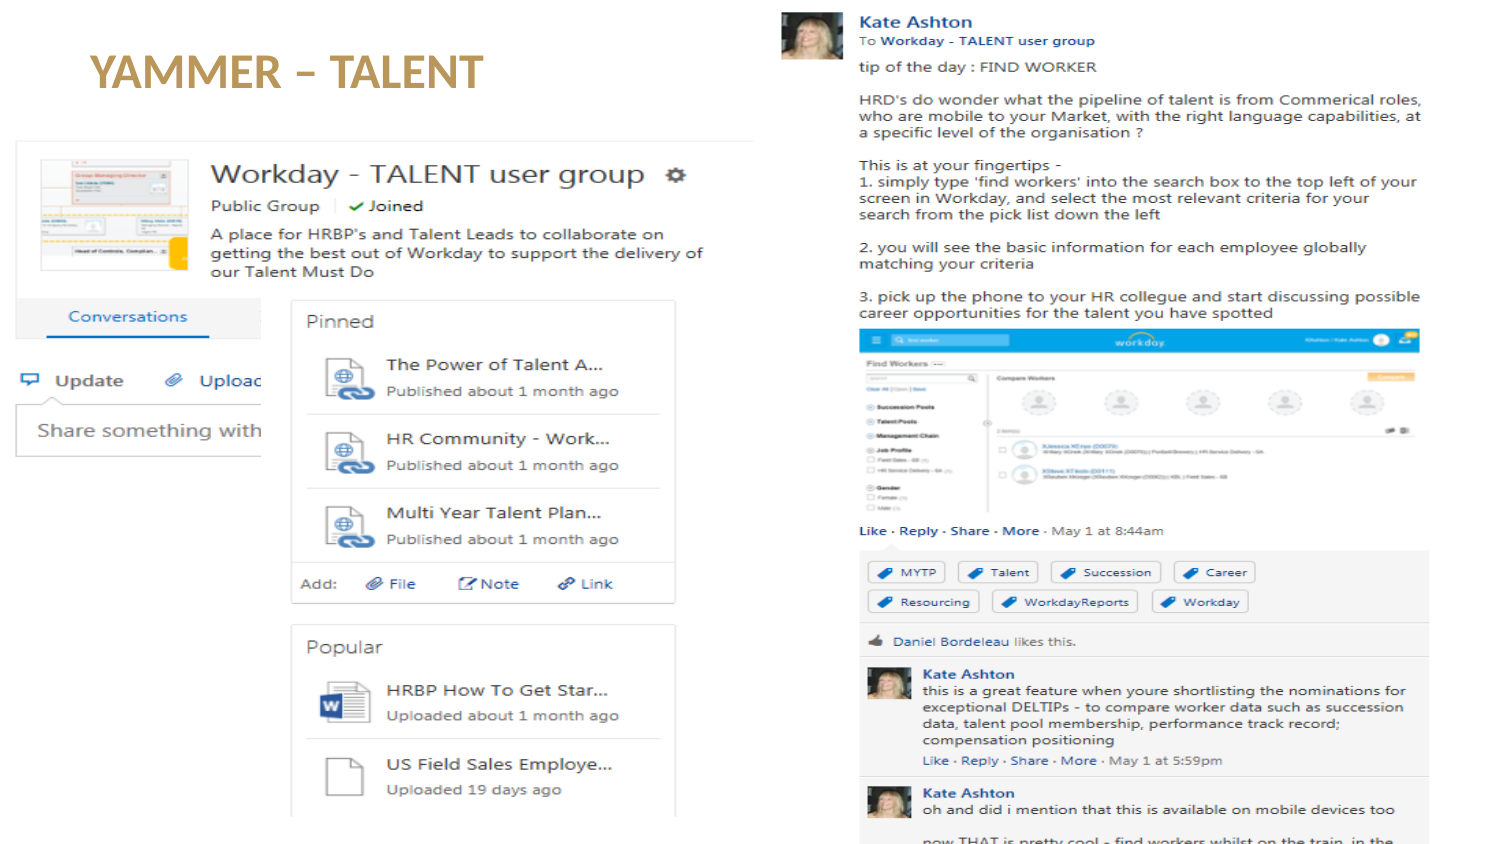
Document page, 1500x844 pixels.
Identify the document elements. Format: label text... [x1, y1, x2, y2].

picture [0, 0, 1487, 844]
title Yammer – Talent [75, 0, 751, 129]
